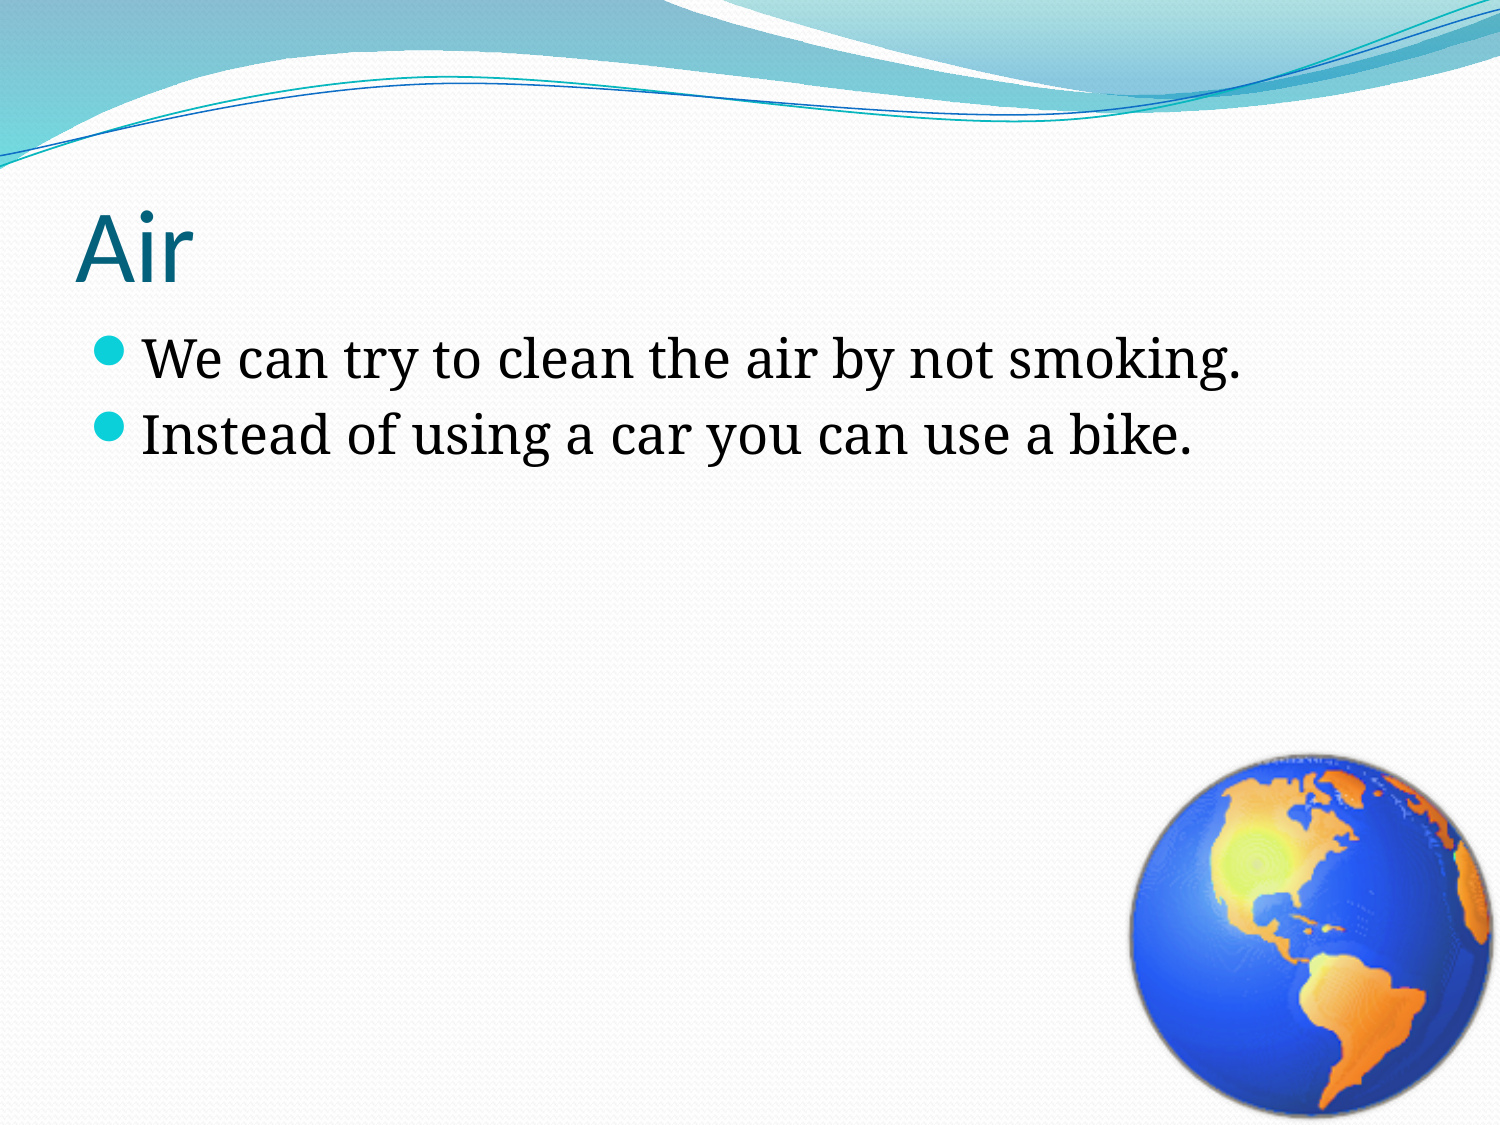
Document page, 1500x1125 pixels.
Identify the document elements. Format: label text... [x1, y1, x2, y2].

list We can try to clean the air by not smoking. Instead of using a car you can use a bike. [75, 317, 1425, 1038]
title Air [75, 115, 1425, 303]
picture [1124, 749, 1500, 1125]
